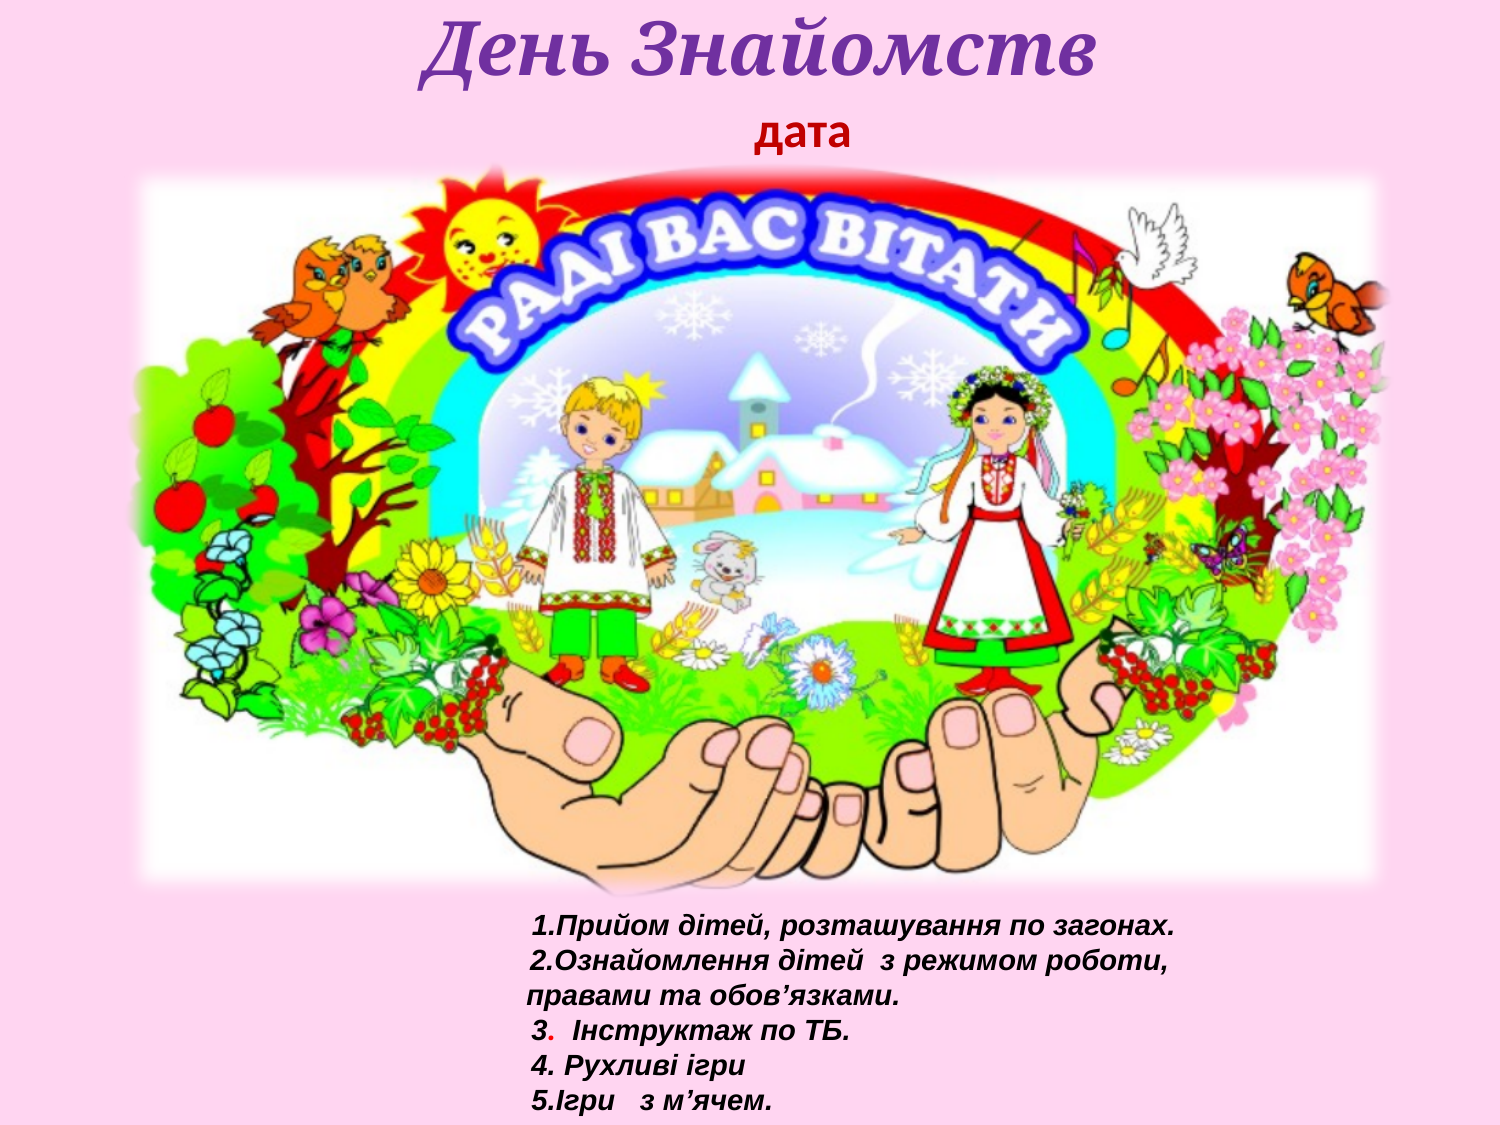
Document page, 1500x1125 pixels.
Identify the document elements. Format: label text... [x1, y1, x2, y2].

text_box День Знайомств [409, 0, 1115, 98]
picture [123, 160, 1394, 900]
text_box 1.Прийом дітей, розташування по загонах. 2.Ознайомлення дітей з режимом роботи, правами та обов’язками. 3. Інструктаж по ТБ. 4. Рухливі ігри 5.Ігри з м’ячем. [194, 908, 1233, 1124]
text_box дата [466, 89, 1140, 159]
